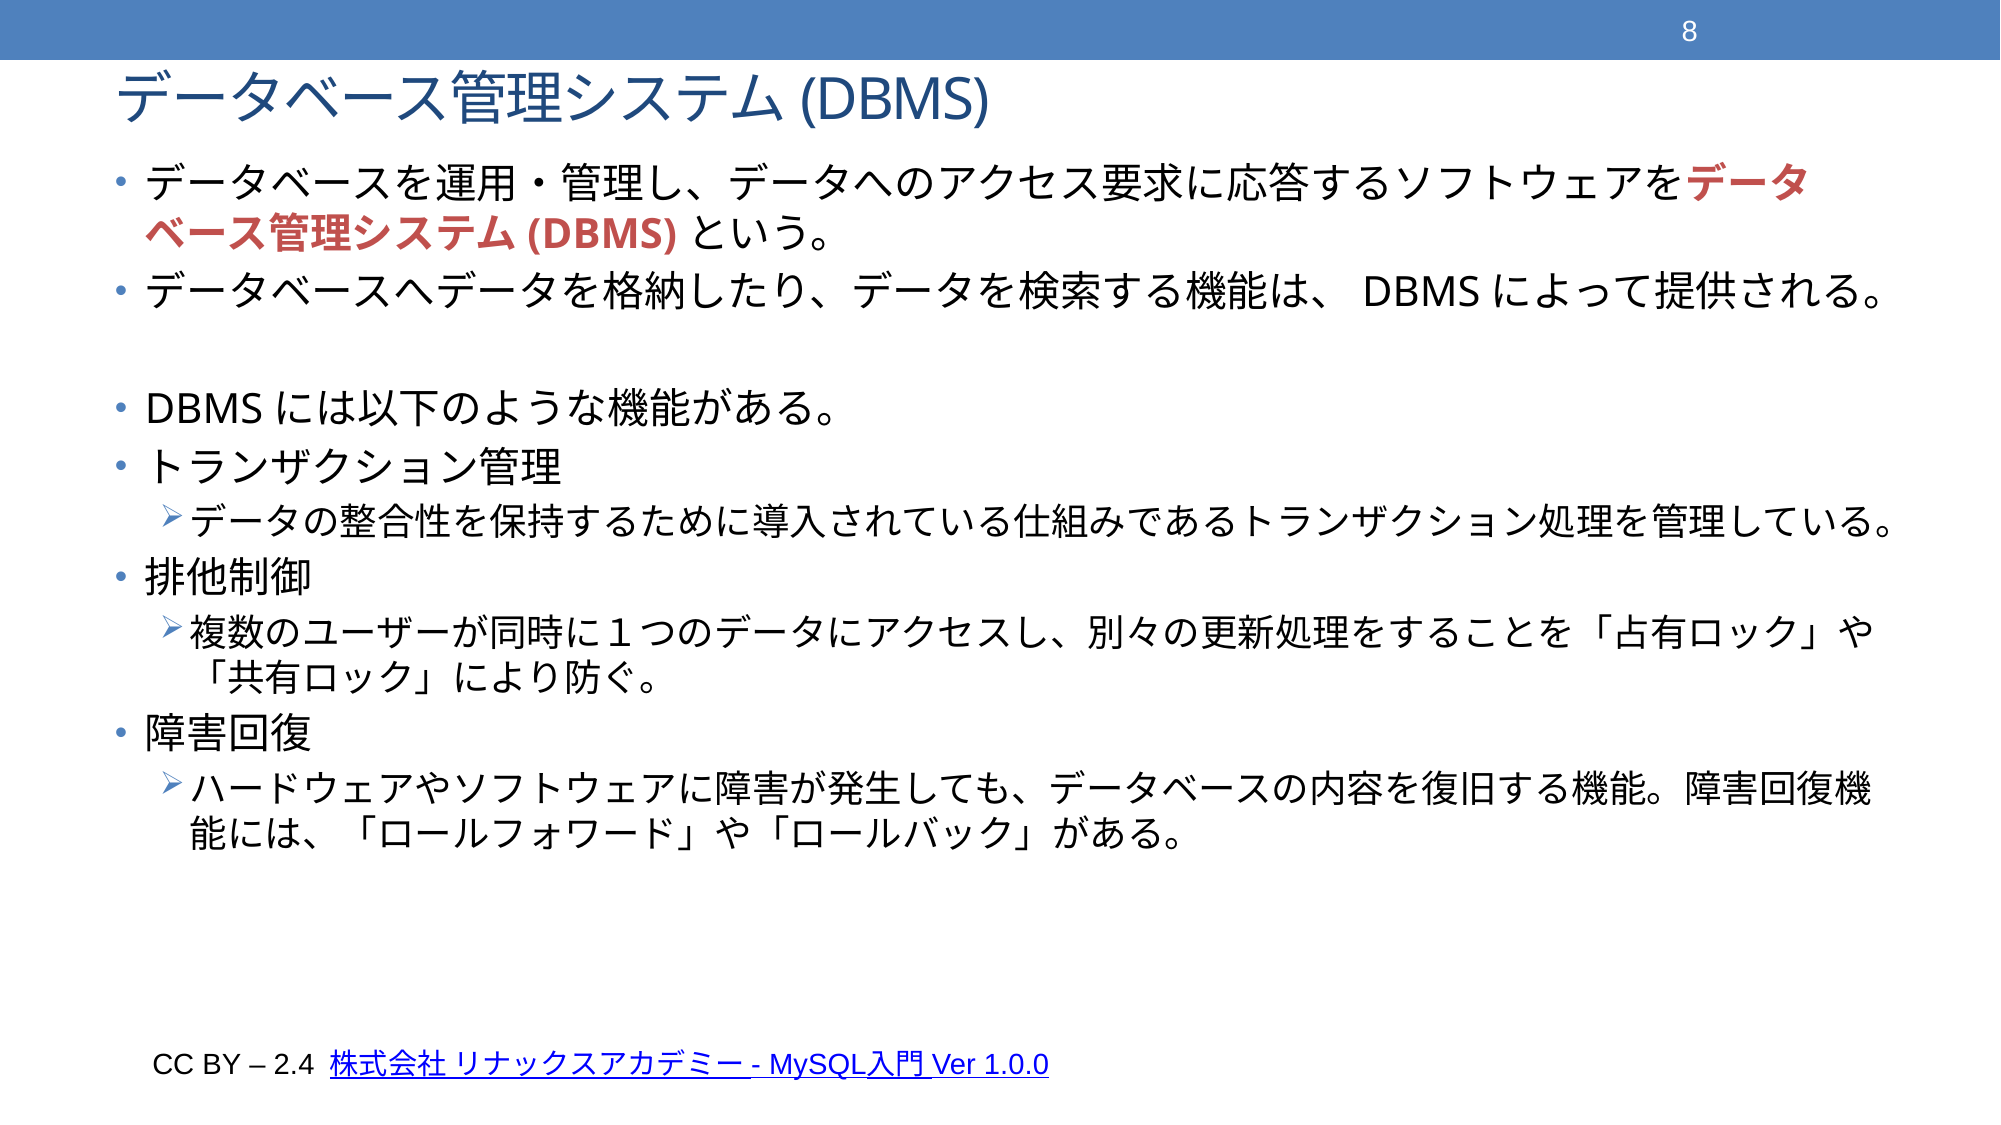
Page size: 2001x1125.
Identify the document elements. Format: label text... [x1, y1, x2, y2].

list データベースを運用・管理し、データへのアクセス要求に応答するソフトウェアをデータベース管理システム(DBMS)という。 データベースへデータを格納したり、データを検索する機能は、DBMSによって提供される。 DBMSには以下のような機能がある。 トランザクション管理 データの整合性を保持するために導入されている仕組みであるトランザクション処理を管理している。 排他制御 複数のユーザーが同時に１つのデータにアクセスし、別々の更新処理をすることを「占有ロック」や「共有ロック」により防ぐ。 障害回復 ハードウェアやソフトウェアに障害が発生しても、データベースの内容を復旧する機能。障害回復機能には、「ロールフォワード」や「ロールバック」がある。 [99, 149, 1900, 1063]
slide_number 8 [1666, 3, 1900, 57]
title データベース管理システム(DBMS) [99, 59, 1900, 133]
text_box CC BY – 2.4 株式会社 リナックスアカデミー - MySQL入門 Ver 1.0.0 [137, 1038, 1087, 1096]
